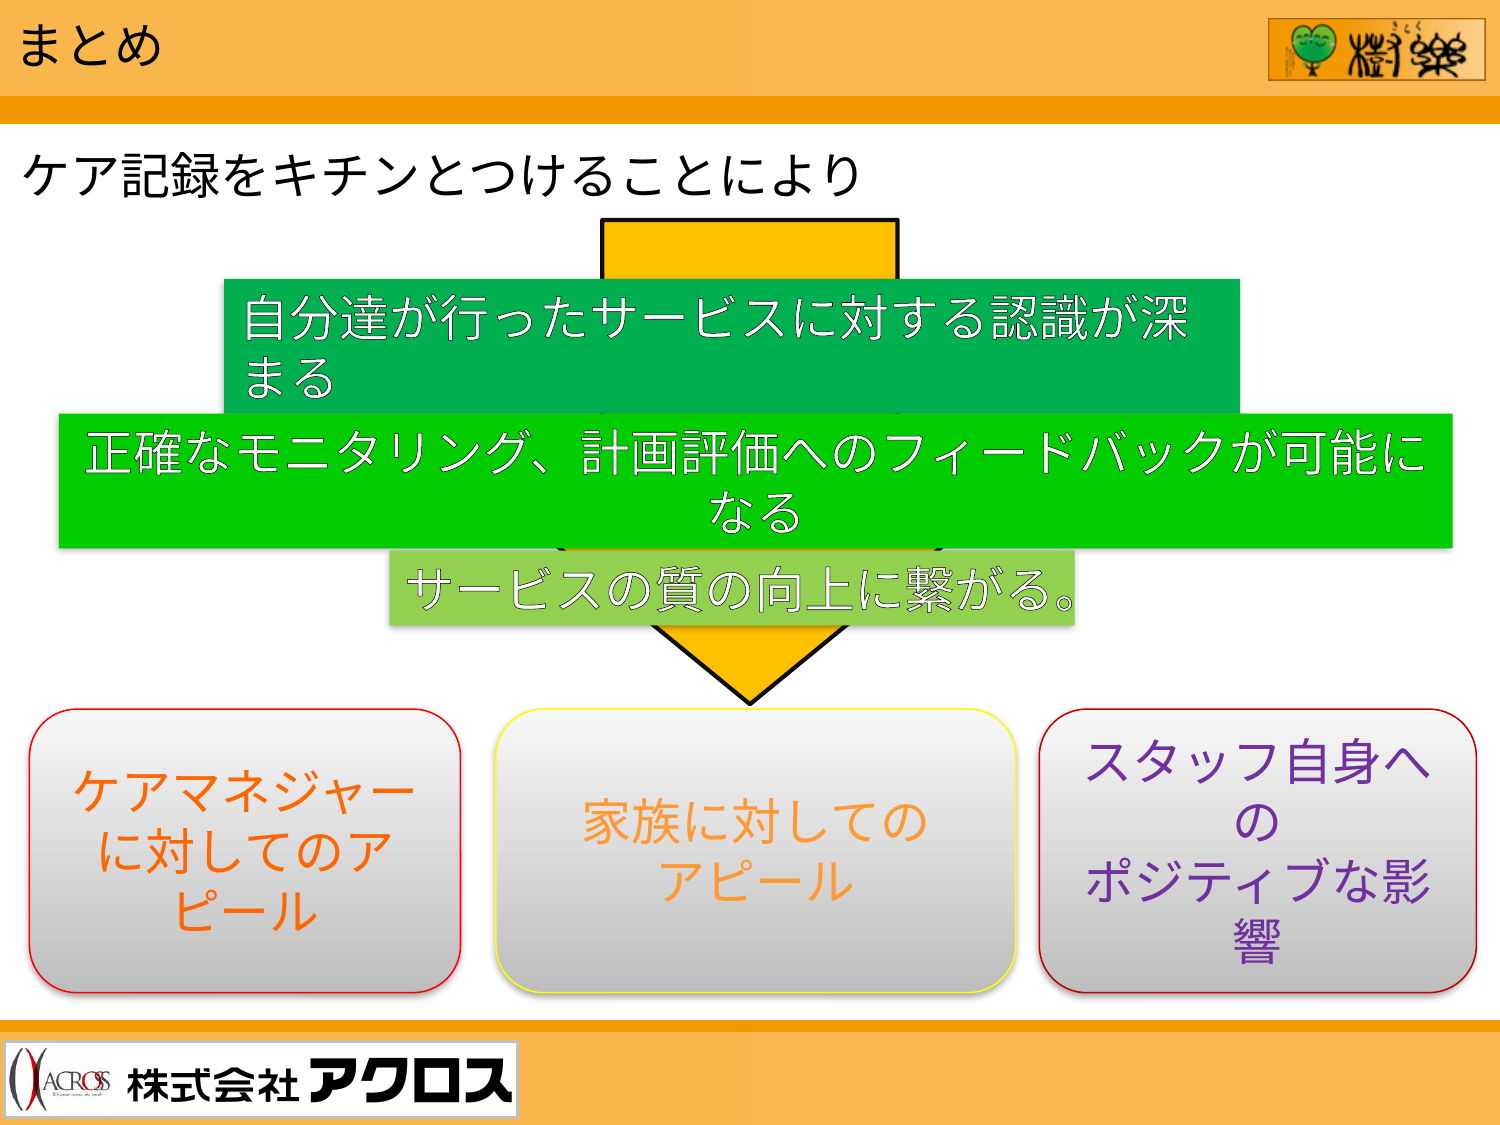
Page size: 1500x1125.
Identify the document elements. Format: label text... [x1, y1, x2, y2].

text_box まとめ [0, 7, 975, 82]
text_box [600, 217, 900, 276]
text_box ケア記録をキチンとつけることにより [5, 137, 1081, 212]
picture [0, 1020, 1500, 1125]
picture [0, 0, 1500, 124]
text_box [29, 278, 1477, 993]
